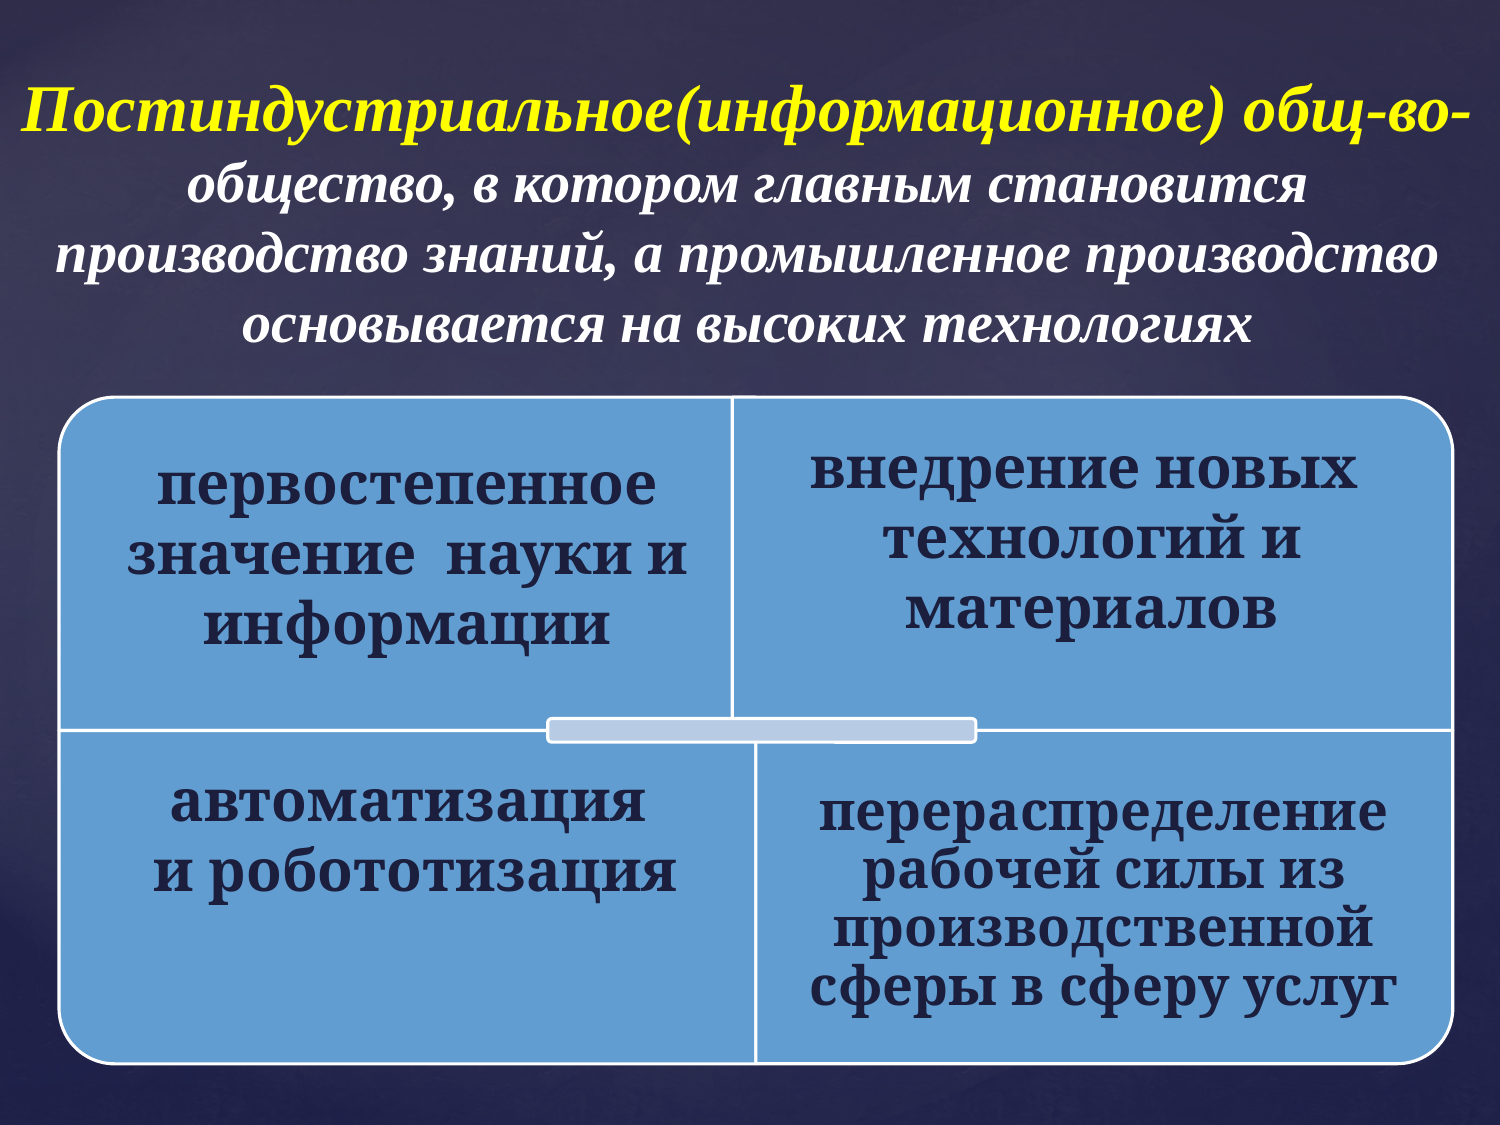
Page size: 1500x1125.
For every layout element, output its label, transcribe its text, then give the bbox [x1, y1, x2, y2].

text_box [64, 396, 1460, 1065]
title Постиндустриальное(информационное) общ-во- общество, в котором главным становится производство знаний, а промышленное производство основывается на высоких технологиях [0, 314, 1499, 442]
